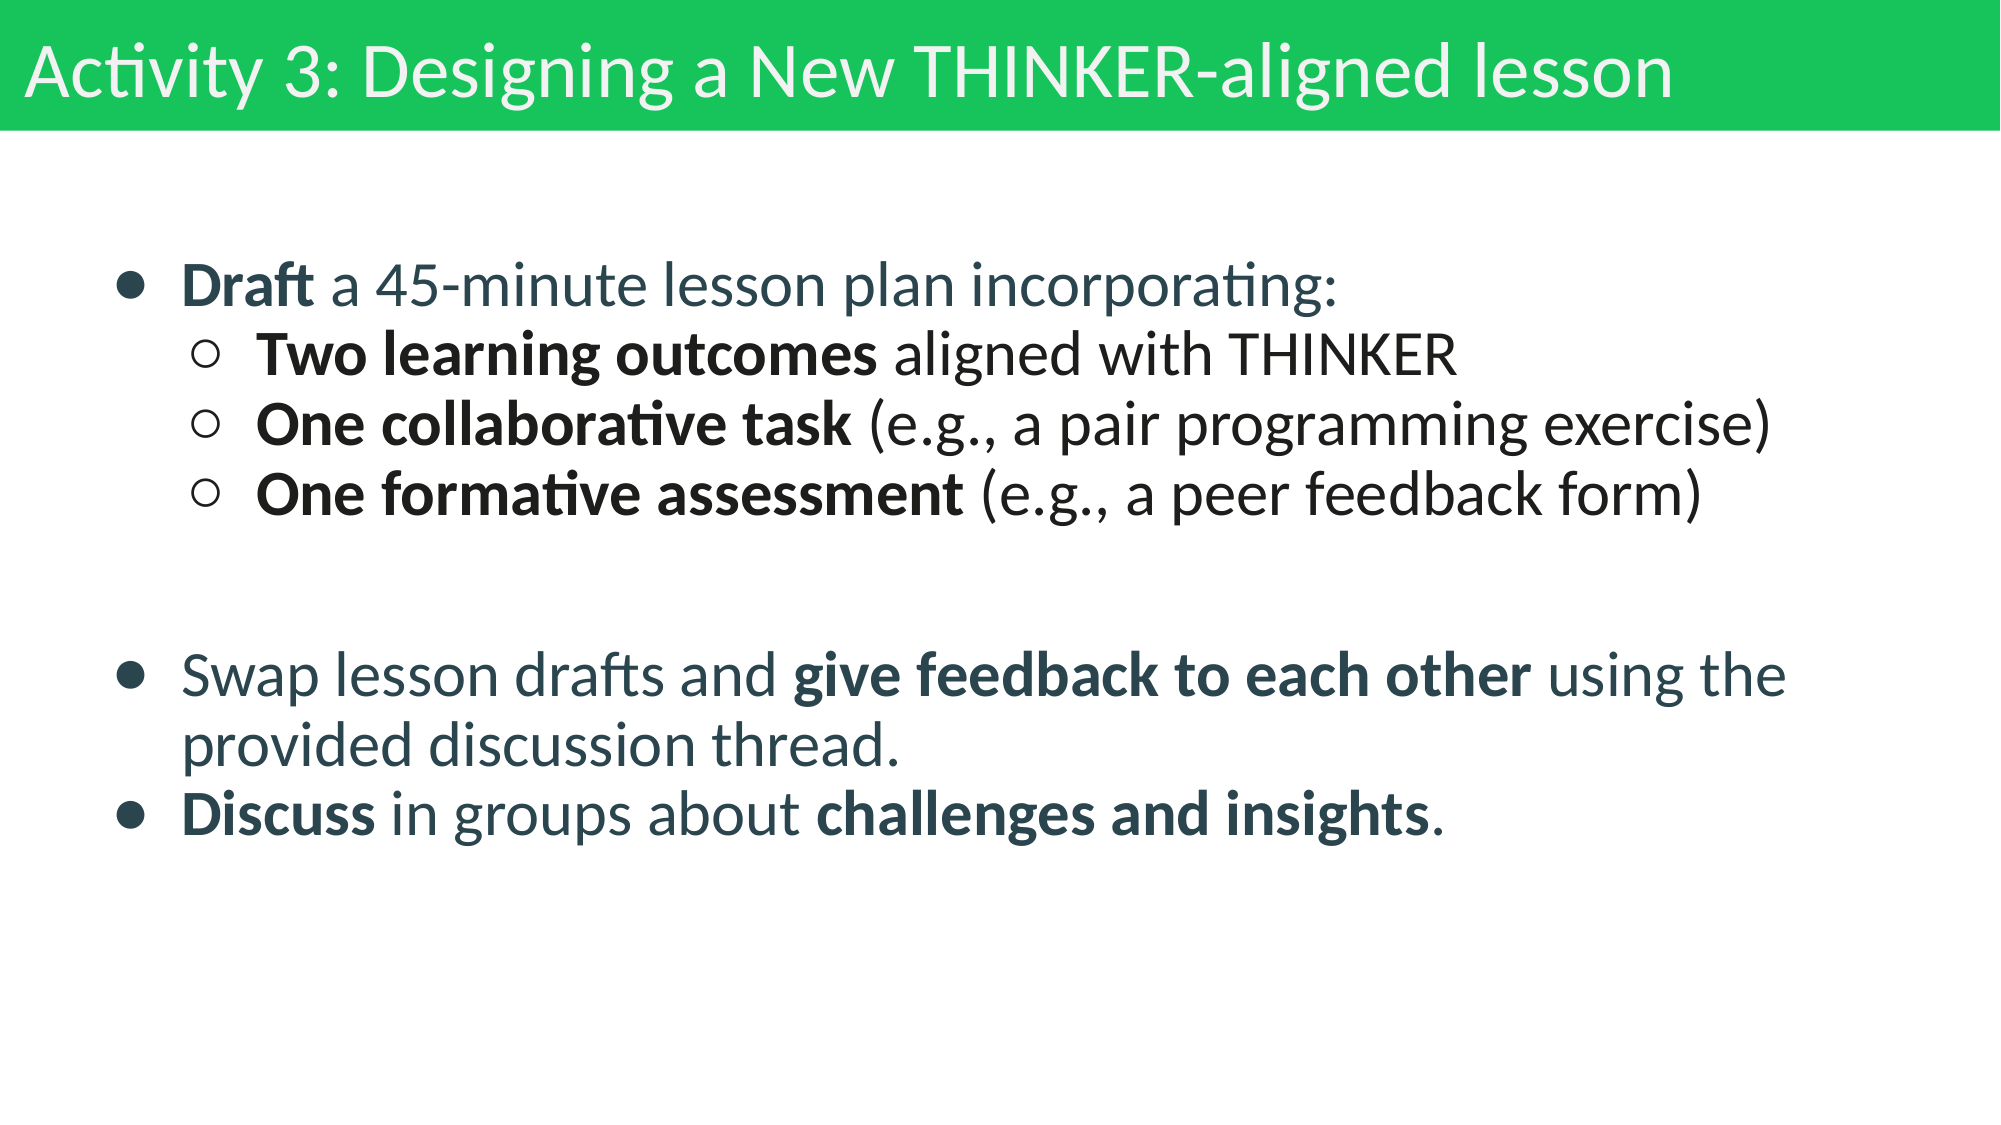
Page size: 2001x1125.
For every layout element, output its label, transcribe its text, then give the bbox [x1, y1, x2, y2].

list Draft a 45-minute lesson plan incorporating: Two learning outcomes aligned with THINKER One collaborative task (e.g., a pair programming exercise) One formative assessment (e.g., a peer feedback form) Swap lesson drafts and give feedback to each other using the provided discussion thread. Discuss in groups about challenges and insights. [16, 144, 1976, 1108]
title Activity 3: Designing a New THINKER-aligned lesson [16, 13, 1976, 131]
